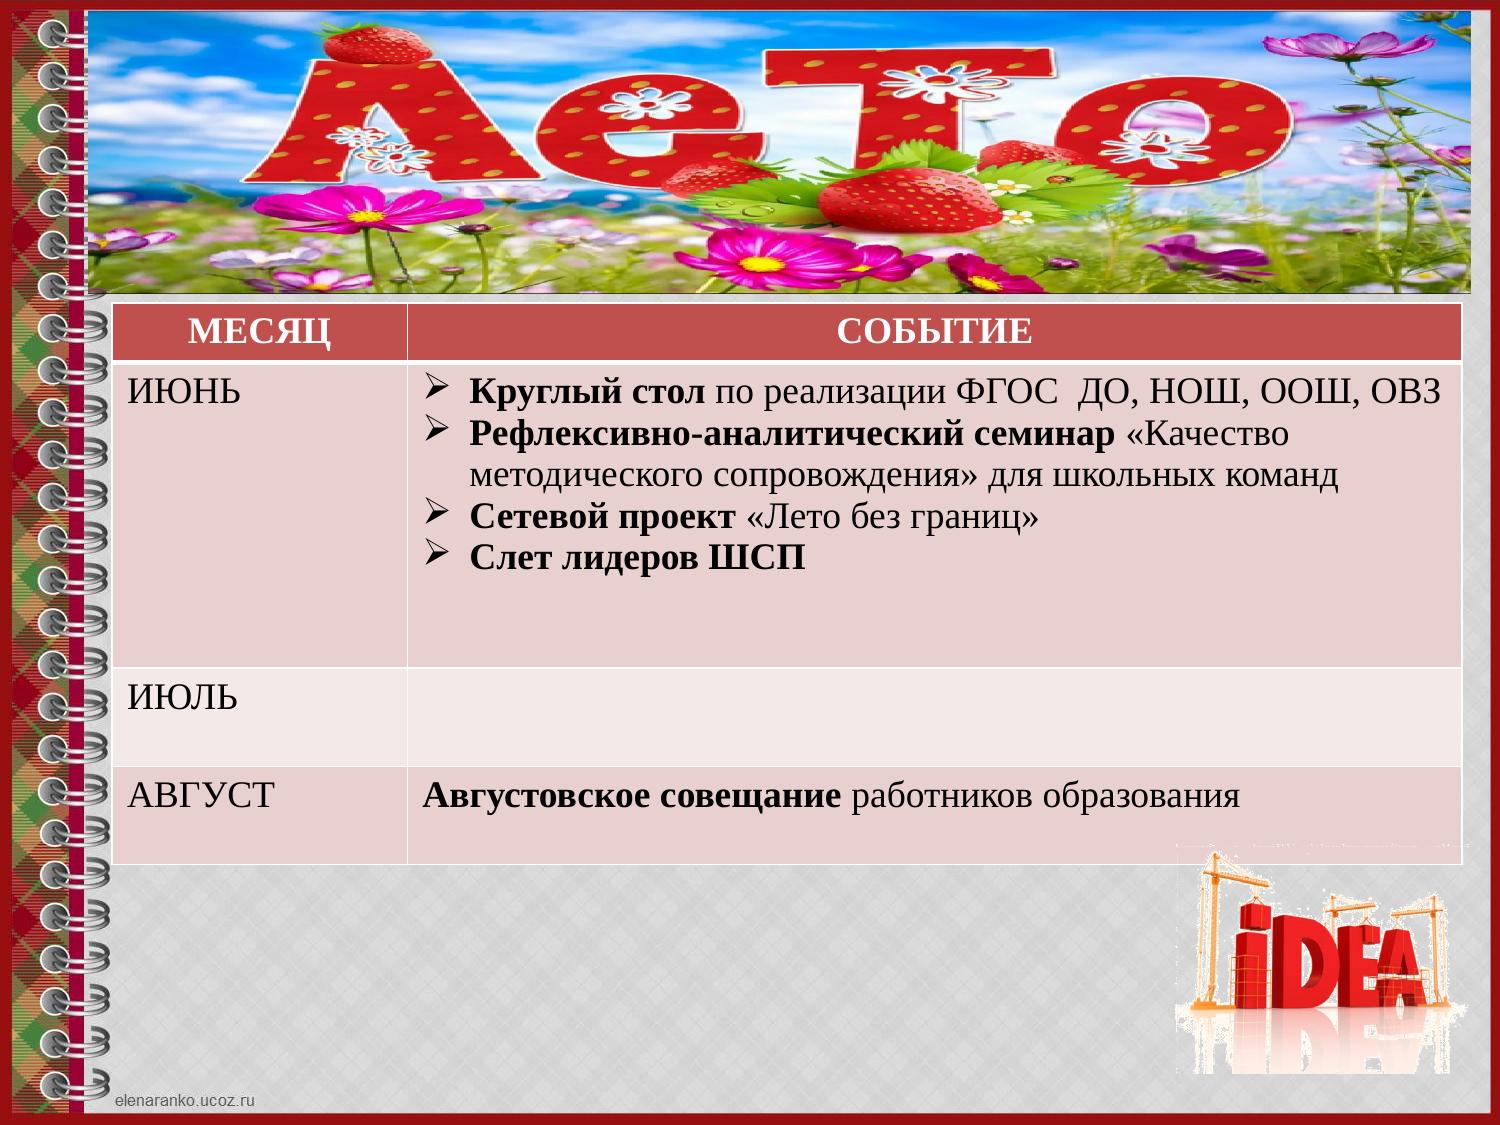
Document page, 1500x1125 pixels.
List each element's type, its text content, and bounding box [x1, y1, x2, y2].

table_header СОБЫТИЕ [408, 304, 1461, 360]
table_cell ИЮНЬ [113, 365, 407, 667]
picture [0, 0, 1500, 1125]
table_cell ИЮЛЬ [113, 669, 407, 766]
table_cell АВГУСТ [113, 767, 407, 864]
table_cell Августовское совещание работников образования [408, 767, 1461, 864]
table_header МЕСЯЦ [113, 304, 407, 360]
table_cell [408, 669, 1461, 766]
table_cell Круглый стол по реализации ФГОС ДО, НОШ, ООШ, ОВЗ Рефлексивно-аналитический семинар «Качество методического сопровождения» для школьных команд Сетевой проект «Лето без границ» Слет лидеров ШСП [408, 365, 1461, 667]
